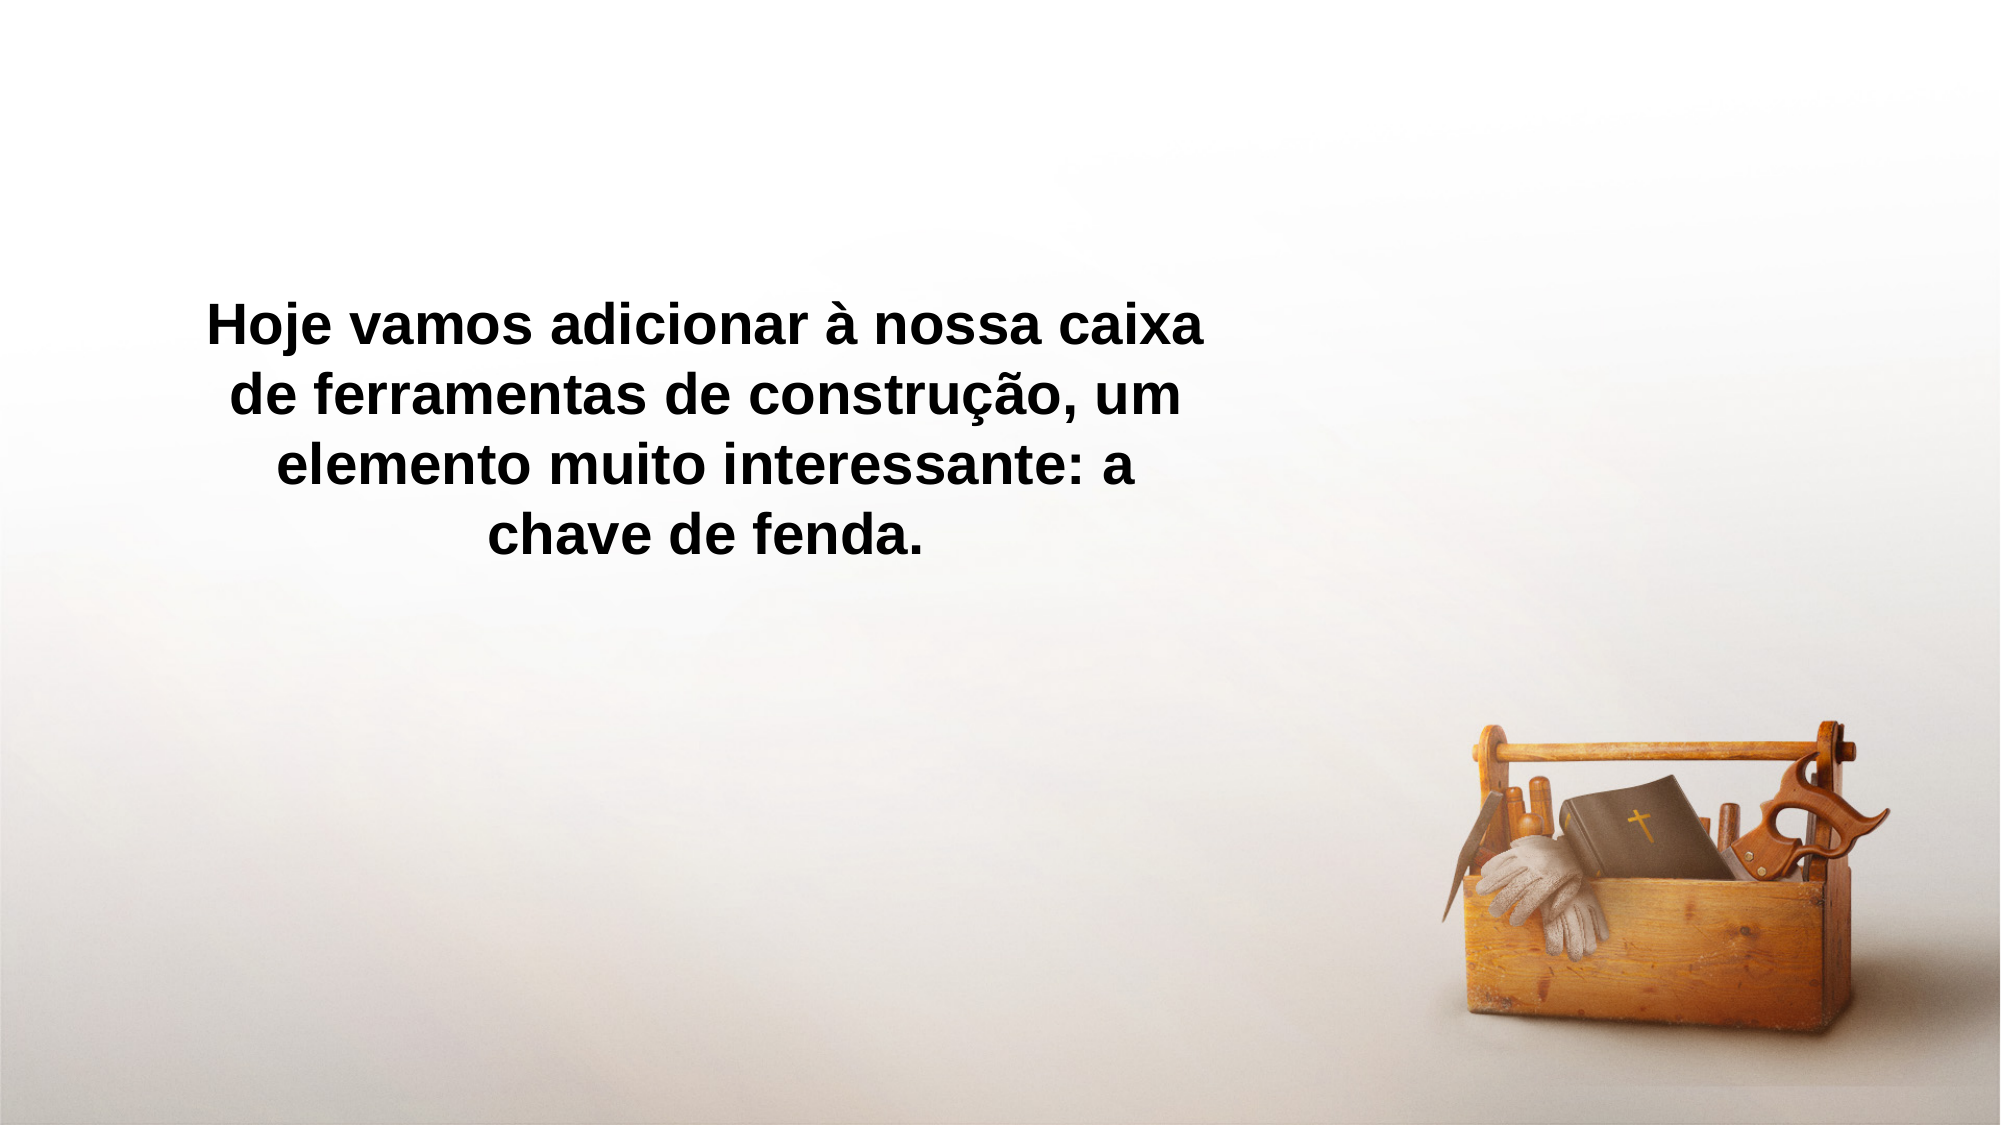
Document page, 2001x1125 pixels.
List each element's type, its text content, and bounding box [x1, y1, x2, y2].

text_box Hoje vamos adicionar à nossa caixa de ferramentas de construção, um elemento muito interessante: a chave de fenda. [186, 278, 1226, 644]
picture [0, 0, 2001, 1125]
